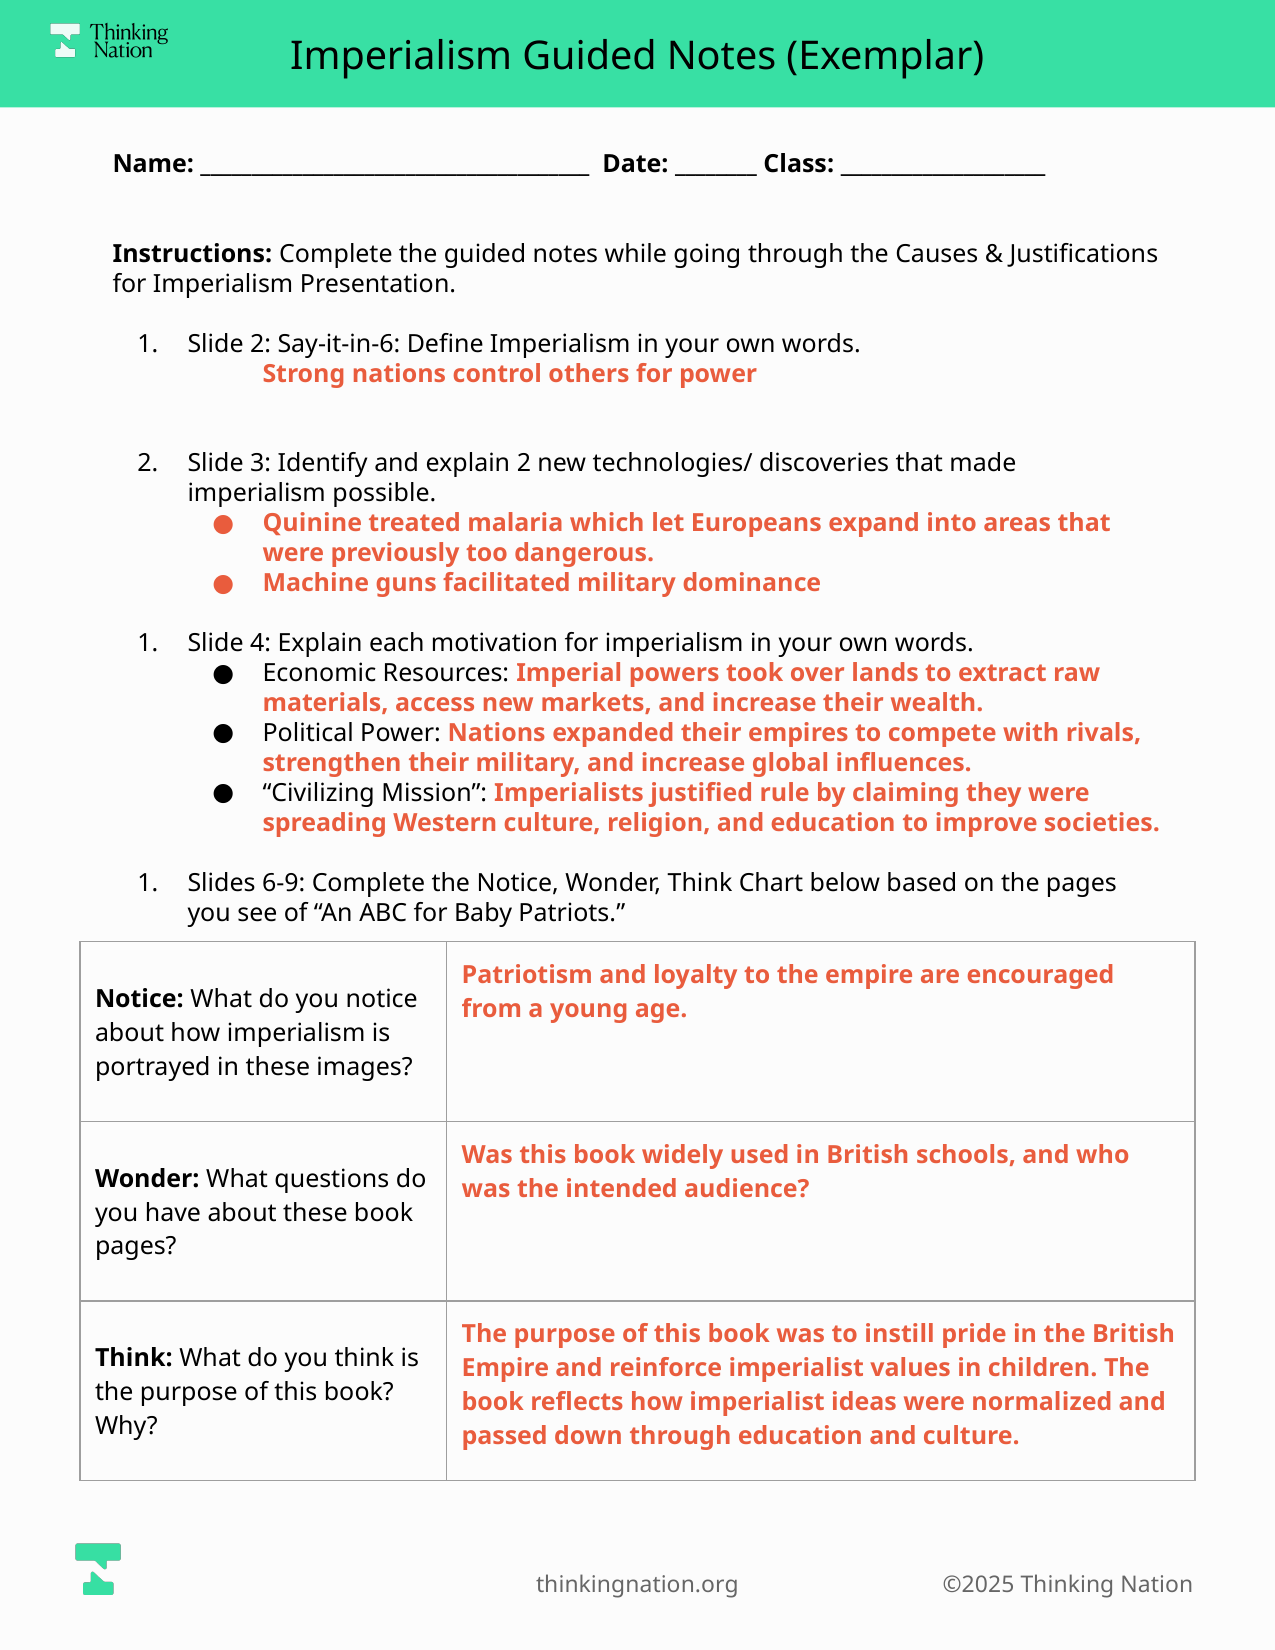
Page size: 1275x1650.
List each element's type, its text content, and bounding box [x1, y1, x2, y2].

table_cell Was this book widely used in British schools, and who was the intended audience? [447, 1122, 1194, 1300]
text_box thinkingnation.org [486, 1553, 789, 1605]
picture [36, 12, 172, 69]
table_cell The purpose of this book was to instill pride in the British Empire and reinforce imperialist values in children. The book reflects how imperialist ideas were normalized and passed down through education and culture. [447, 1302, 1194, 1480]
picture [62, 1533, 134, 1605]
table_header Patriotism and loyalty to the empire are encouraged from a young age. [447, 942, 1194, 1121]
table_cell Wonder: What questions do you have about these book pages? [81, 1122, 446, 1300]
text_box ©2025 Thinking Nation [907, 1553, 1210, 1605]
table_cell Think: What do you think is the purpose of this book? Why? [81, 1302, 446, 1480]
table_header Notice: What do you notice about how imperialism is portrayed in these images? [81, 942, 446, 1121]
text_box Imperialism Guided Notes (Exemplar) [0, 0, 1275, 108]
text_box Name: ______________________________________ Date: ________ Class: ____________________ Instructions: Complete the guided notes while going through the Causes & Justifications for Imperialism Presentation. Slide 2: Say-it-in-6: Define Imperialism in your own words. Strong nations control others for power Slide 3: Identify and explain 2 new technologies/ discoveries that made imperialism possible. Quinine treated malaria which let Europeans expand into areas that were previously too dangerous. Machine guns facilitated military dominance Slide 4: Explain each motivation for imperialism in your own words. Economic Resources: Imperial powers took over lands to extract raw materials, access new markets, and increase their wealth. Political Power: Nations expanded their empires to compete with rivals, strengthen their military, and increase global influences. “Civilizing Mission”: Imperialists justified rule by claiming they were spreading Western culture, religion, and education to improve societies. Slides 6-9: Complete the Notice, Wonder, Think Chart below based on the pages you see of “An ABC for Baby Patriots.” [97, 132, 1178, 941]
